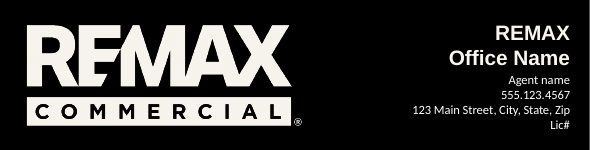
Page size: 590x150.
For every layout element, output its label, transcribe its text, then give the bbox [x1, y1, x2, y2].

text_box Agent name 555.123.4567 123 Main Street, City, State, Zip Lic# [316, 64, 585, 140]
text_box REMAX Office Name [282, 12, 585, 77]
picture [15, 23, 303, 127]
